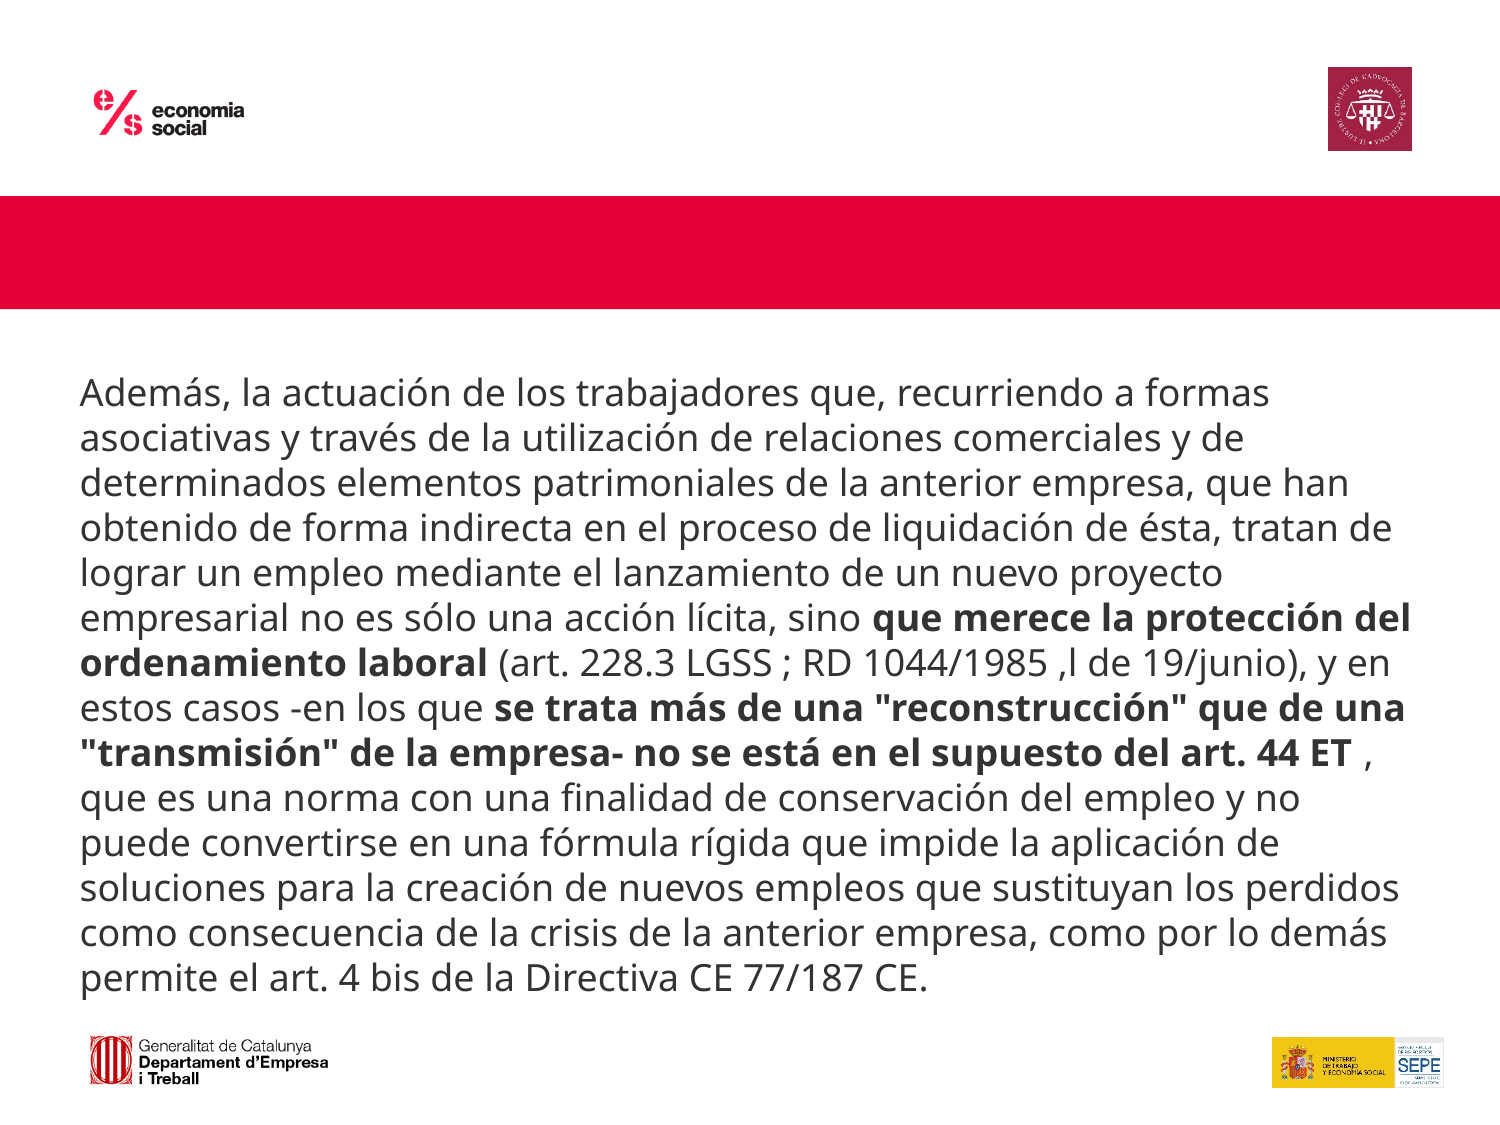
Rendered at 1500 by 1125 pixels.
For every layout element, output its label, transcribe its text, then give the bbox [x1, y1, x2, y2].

picture [1436, 1037, 1444, 1088]
text_box [0, 196, 1500, 310]
text_box Además, la actuación de los trabajadores que, recurriendo a formas asociativas y través de la utilización de relaciones comerciales y de determinados elementos patrimoniales de la anterior empresa, que han obtenido de forma indirecta en el proceso de liquidación de ésta, tratan de lograr un empleo mediante el lanzamiento de un nuevo proyecto empresarial no es sólo una acción lícita, sino que merece la protección del ordenamiento laboral (art. 228.3 LGSS ; RD 1044/1985 ,l de 19/junio), y en estos casos -en los que se trata más de una "reconstrucción" que de una "transmisión" de la empresa- no se está en el supuesto del art. 44 ET , que es una norma con una finalidad de conservación del empleo y no puede convertirse en una fórmula rígida que impide la aplicación de soluciones para la creación de nuevos empleos que sustituyan los perdidos como consecuencia de la crisis de la anterior empresa, como por lo demás permite el art. 4 bis de la Directiva CE 77/187 CE. [64, 361, 1436, 1092]
picture [75, 71, 262, 137]
picture [1328, 67, 1412, 151]
